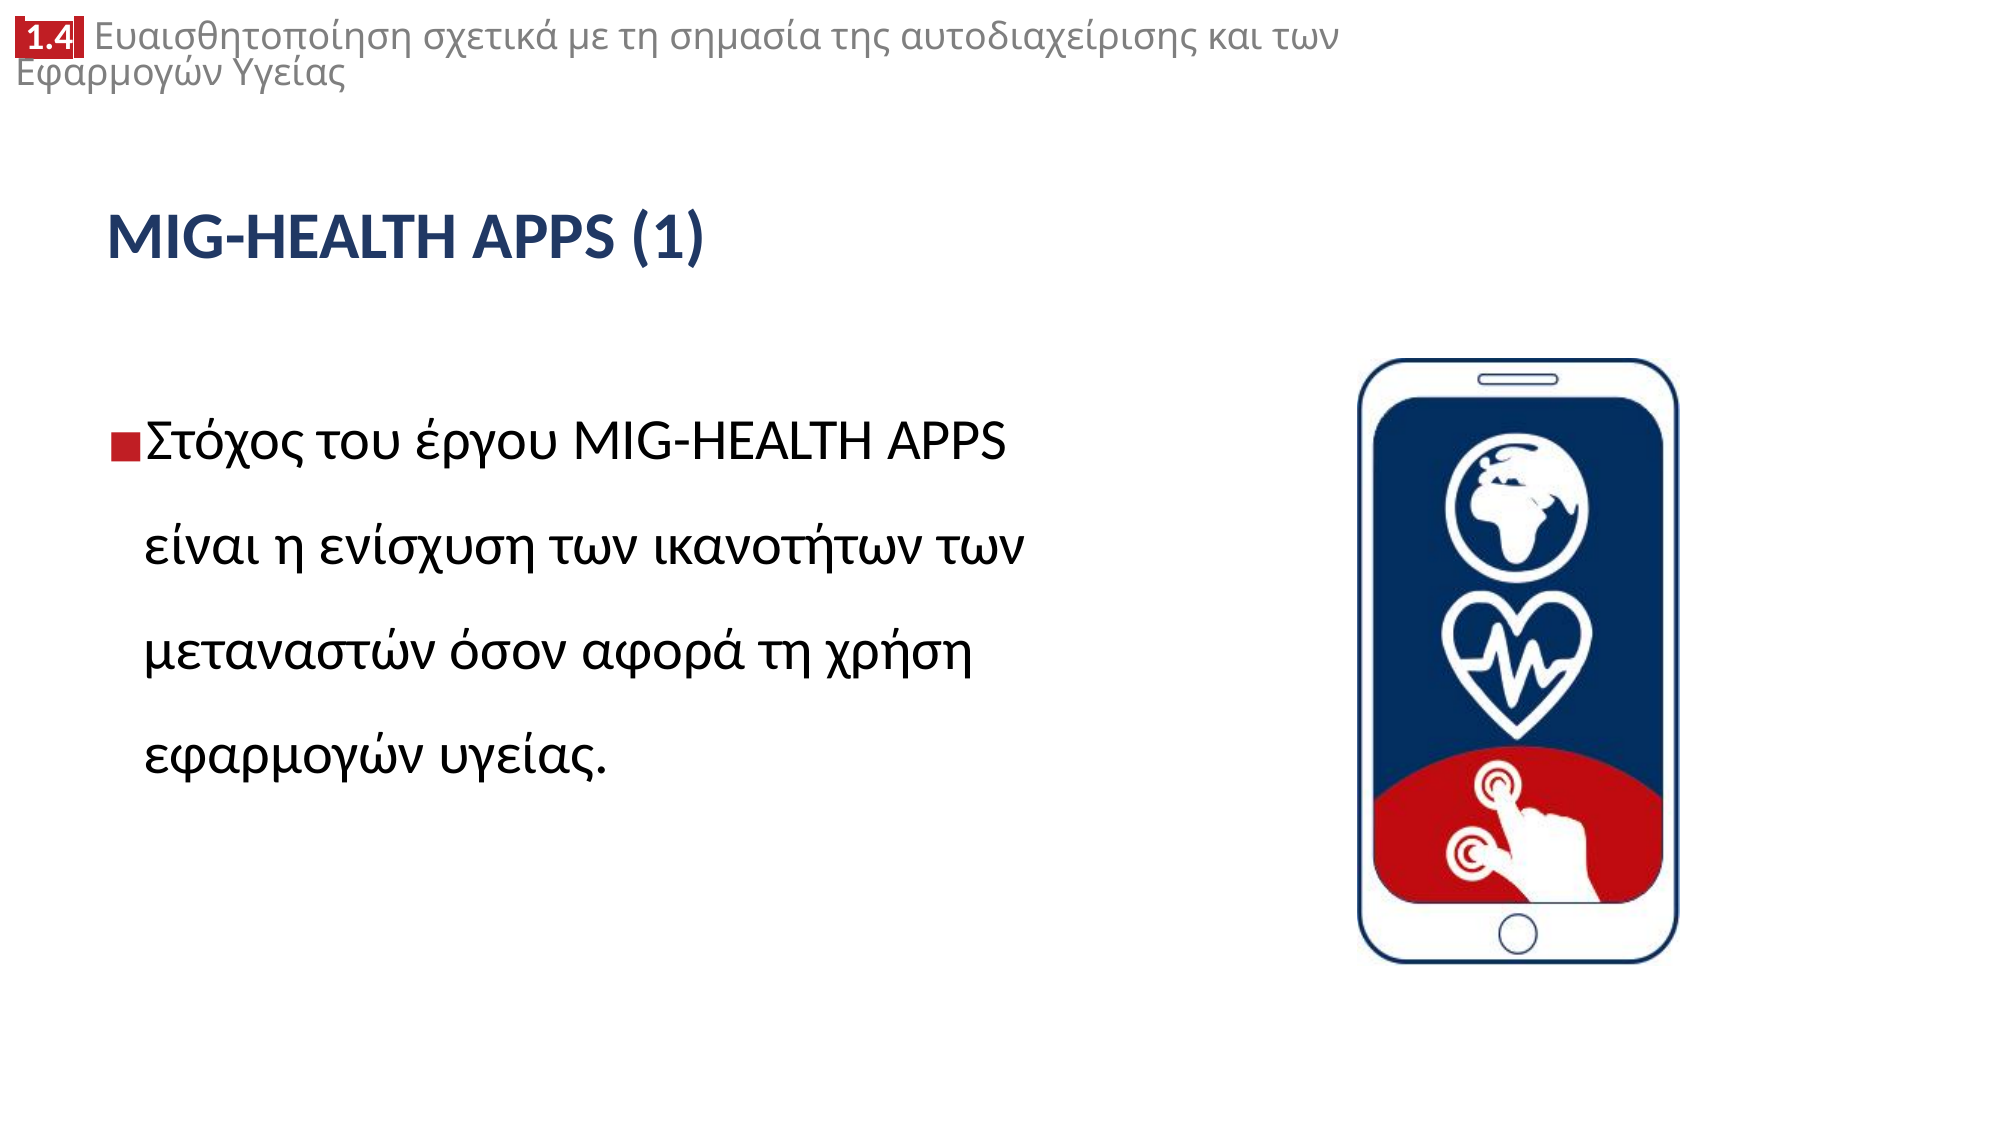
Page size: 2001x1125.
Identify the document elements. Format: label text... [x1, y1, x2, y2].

picture [1357, 358, 1680, 967]
list Στόχος του έργου MIG-HEALTH APPS είναι η ενίσχυση των ικανοτήτων των μεταναστών όσον αφορά τη χρήση εφαρμογών υγείας. [91, 358, 1145, 1051]
title MIG-HEALTH APPS (1) [91, 177, 1906, 297]
